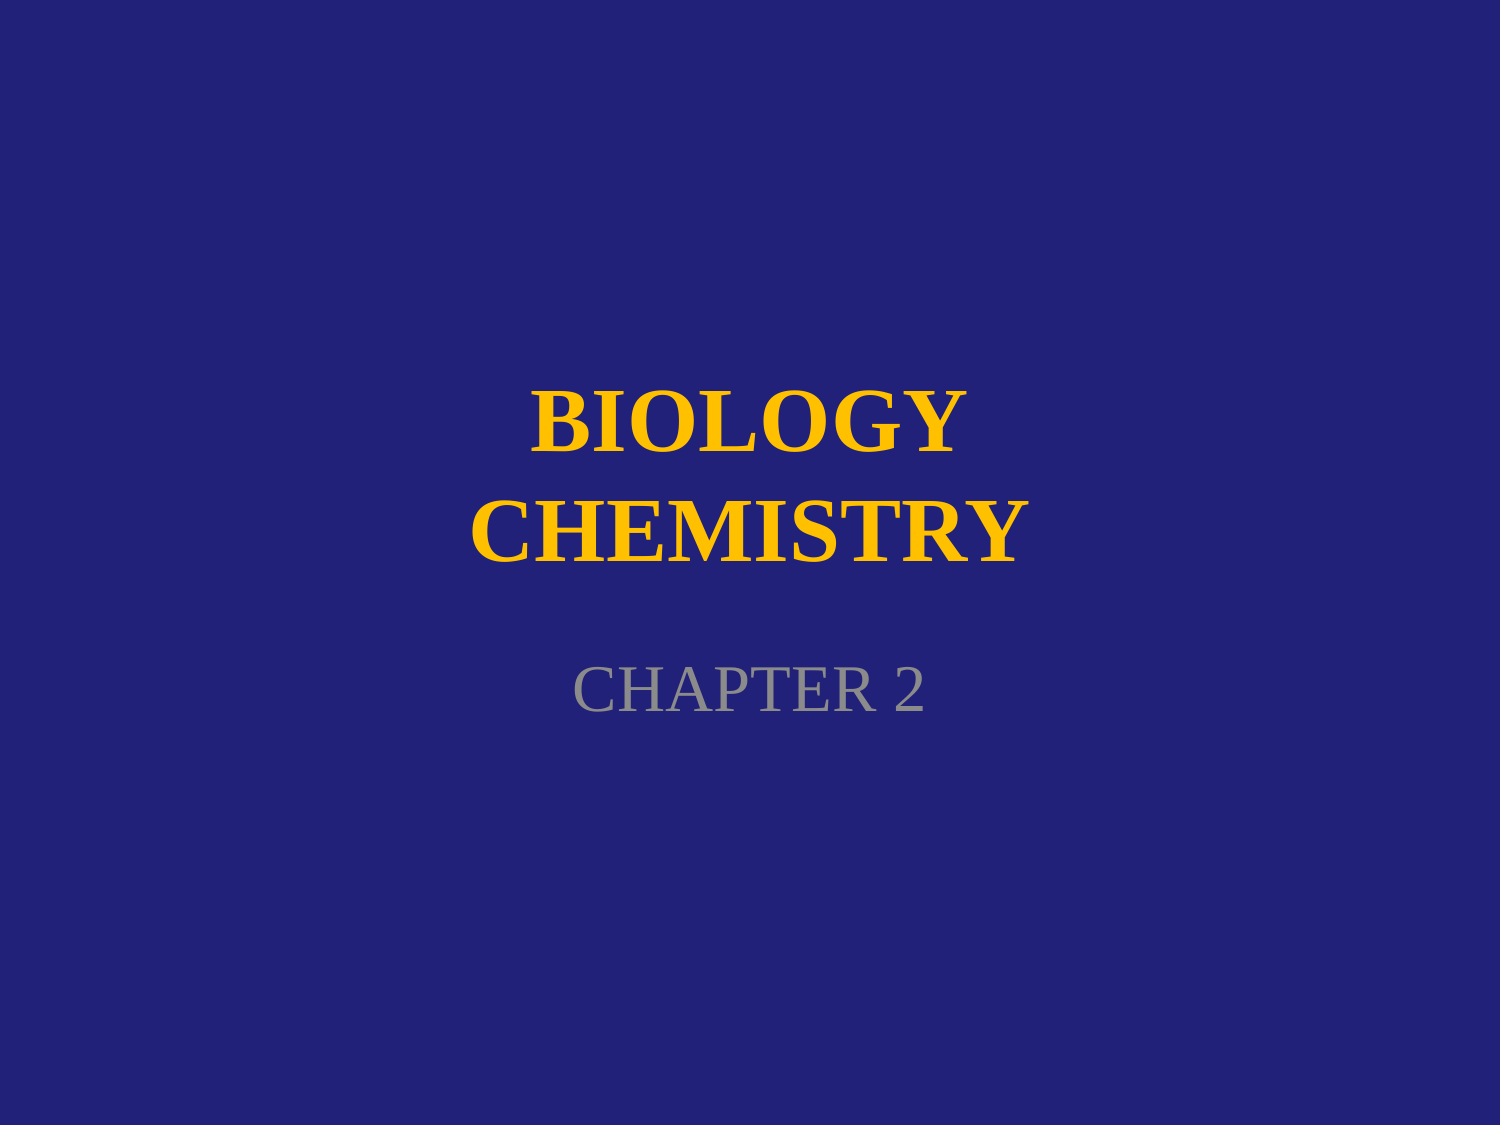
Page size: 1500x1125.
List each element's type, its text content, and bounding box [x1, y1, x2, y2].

title BIOLOGY CHEMISTRY [112, 349, 1388, 591]
subtitle CHAPTER 2 [225, 637, 1275, 925]
